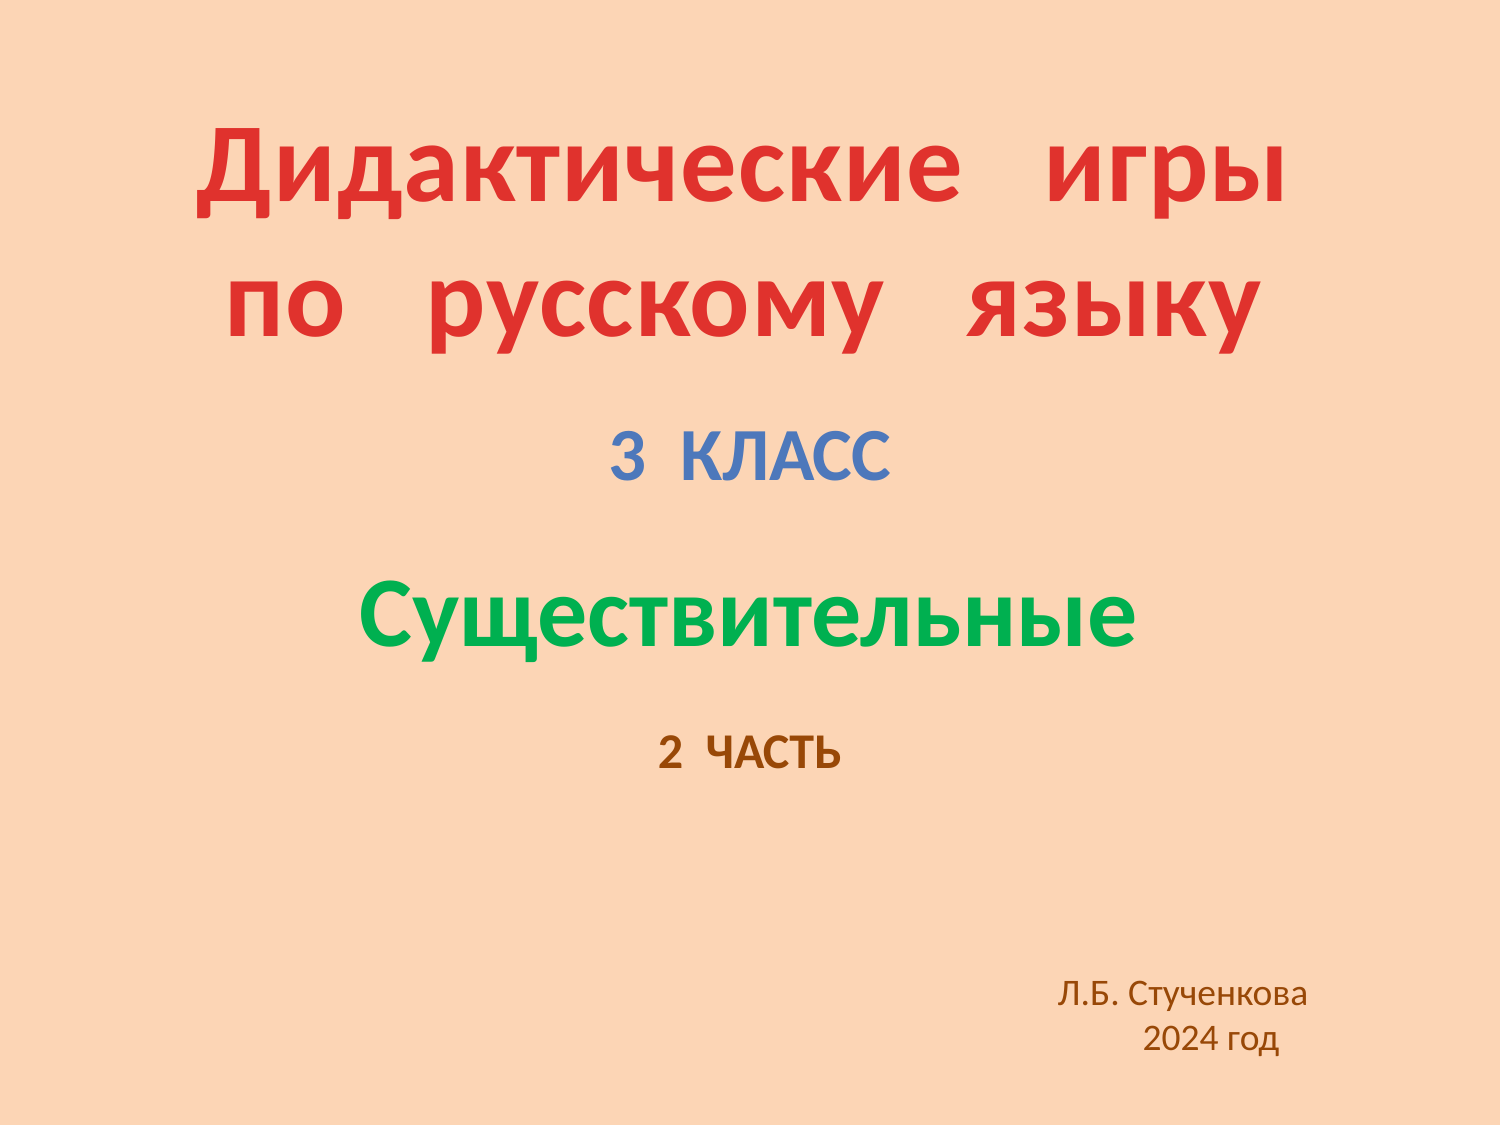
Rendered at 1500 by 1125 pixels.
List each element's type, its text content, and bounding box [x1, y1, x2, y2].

text_box 2 часть [328, 621, 1172, 786]
text_box Существительные [292, 539, 1205, 674]
text_box 3 класс [328, 398, 1172, 504]
text_box Дидактические игры по русскому языку [70, 81, 1418, 367]
text_box Л.Б. Стученкова 2024 год [1042, 960, 1395, 1066]
